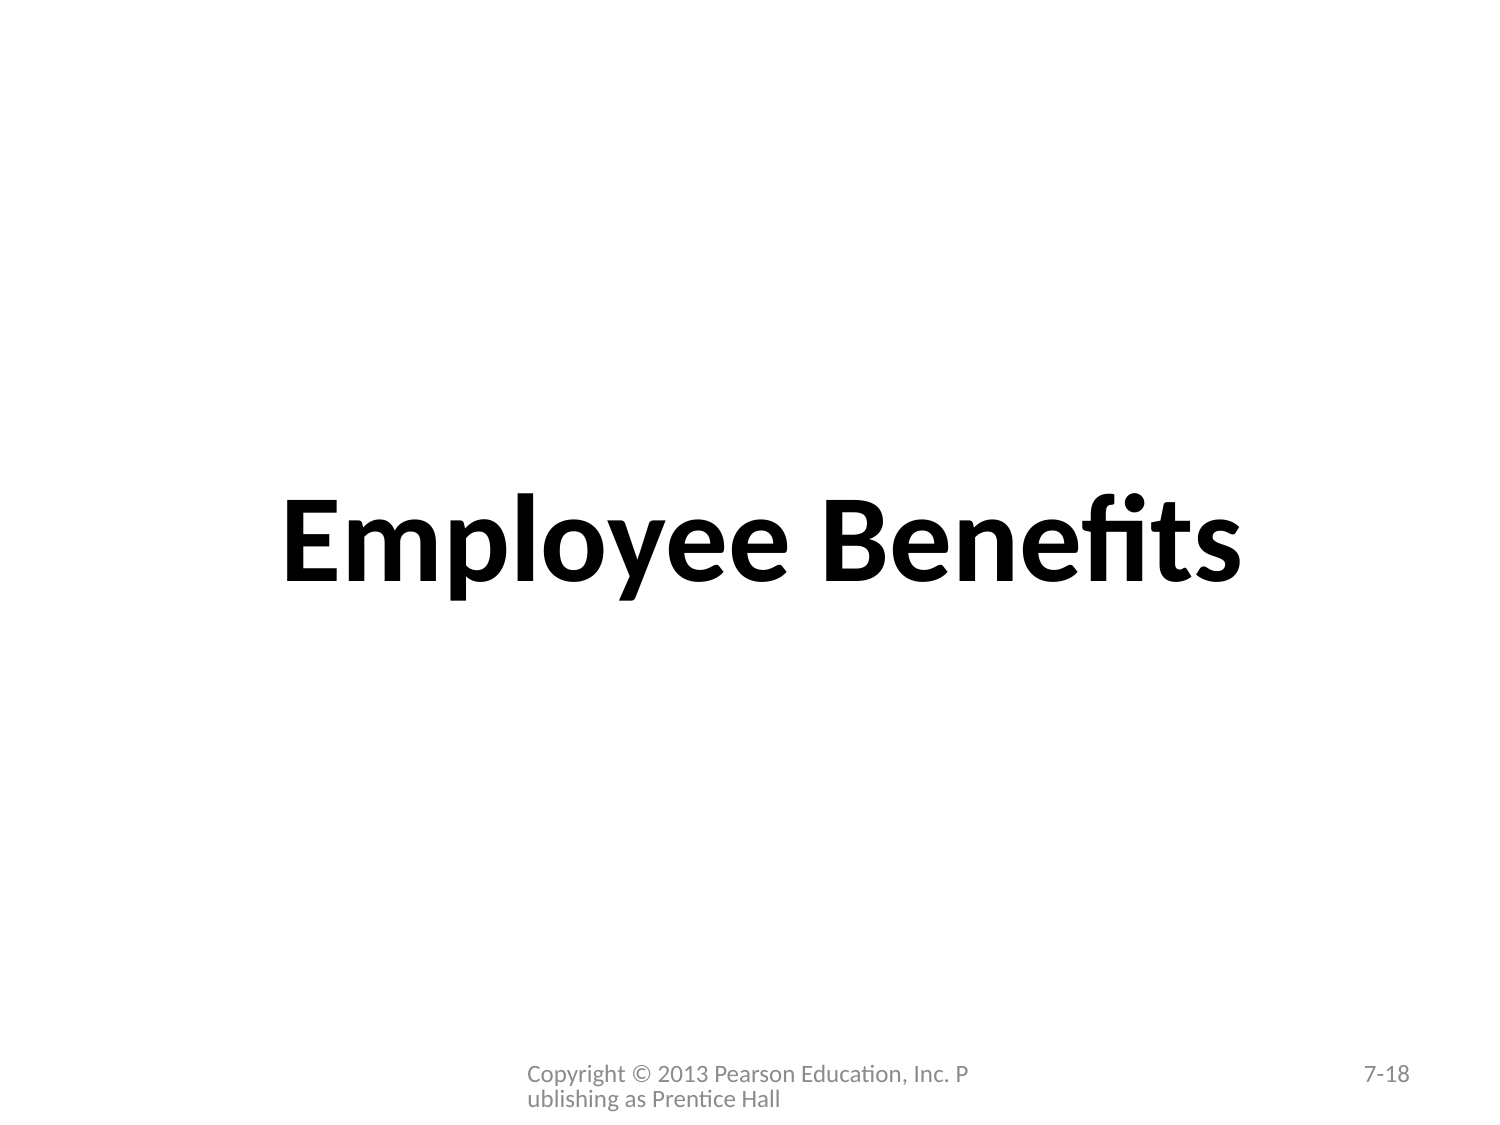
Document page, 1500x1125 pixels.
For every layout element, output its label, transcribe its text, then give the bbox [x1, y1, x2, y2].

title Employee Benefits [87, 299, 1438, 763]
footer Copyright © 2013 Pearson Education, Inc. Publishing as Prentice Hall [512, 1042, 988, 1103]
slide_number 7-18 [1074, 1042, 1425, 1103]
